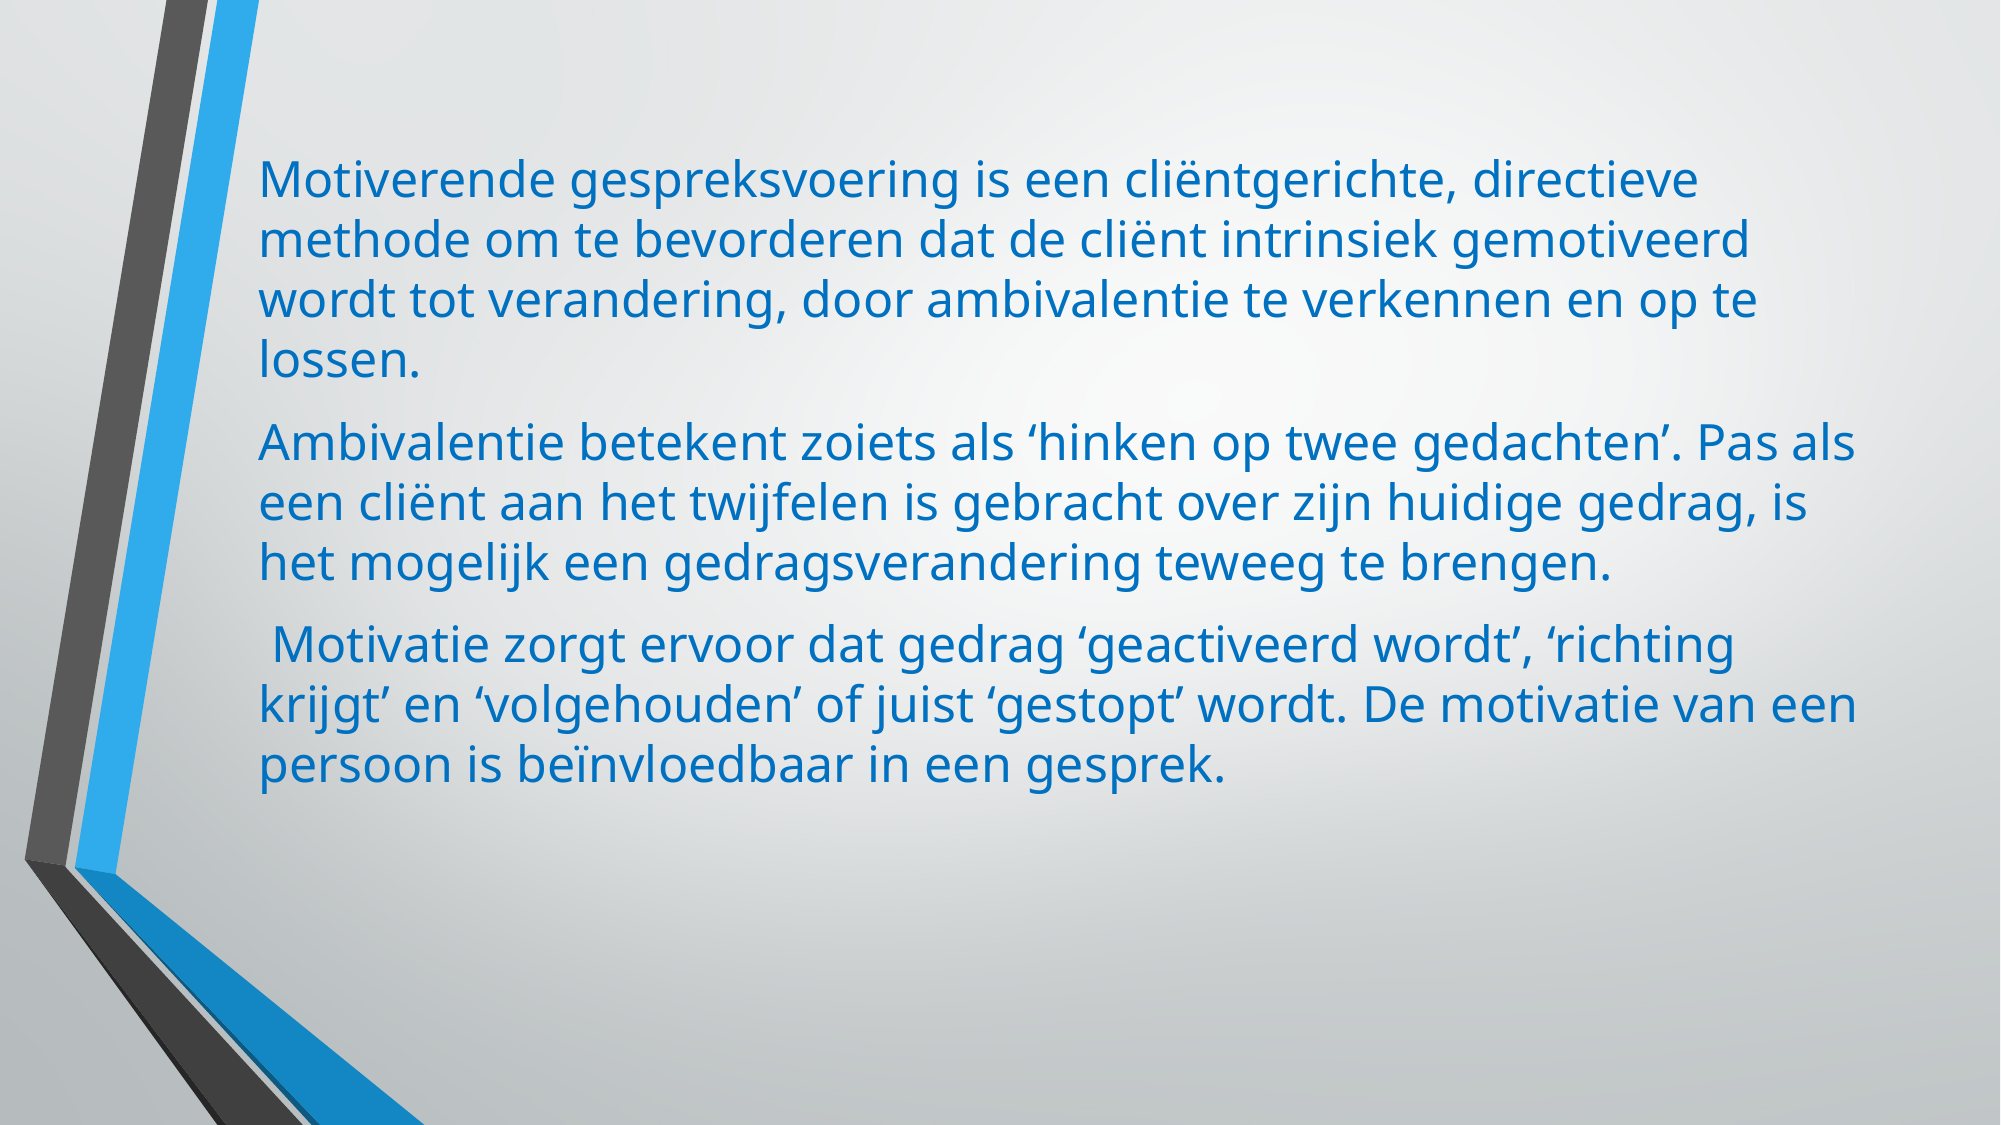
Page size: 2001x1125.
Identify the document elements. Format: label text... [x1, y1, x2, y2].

list Motiverende gespreksvoering is een cliëntgerichte, directieve methode om te bevorderen dat de cliënt intrinsiek gemotiveerd wordt tot verandering, door ambivalentie te verkennen en op te lossen. Ambivalentie betekent zoiets als ‘hinken op twee gedachten’. Pas als een cliënt aan het twijfelen is gebracht over zijn huidige gedrag, is het mogelijk een gedragsverandering teweeg te brengen. Motivatie zorgt ervoor dat gedrag ‘geactiveerd wordt’, ‘richting krijgt’ en ‘volgehouden’ of juist ‘gestopt’ wordt. De motivatie van een persoon is beïnvloedbaar in een gesprek. [243, 0, 1887, 950]
